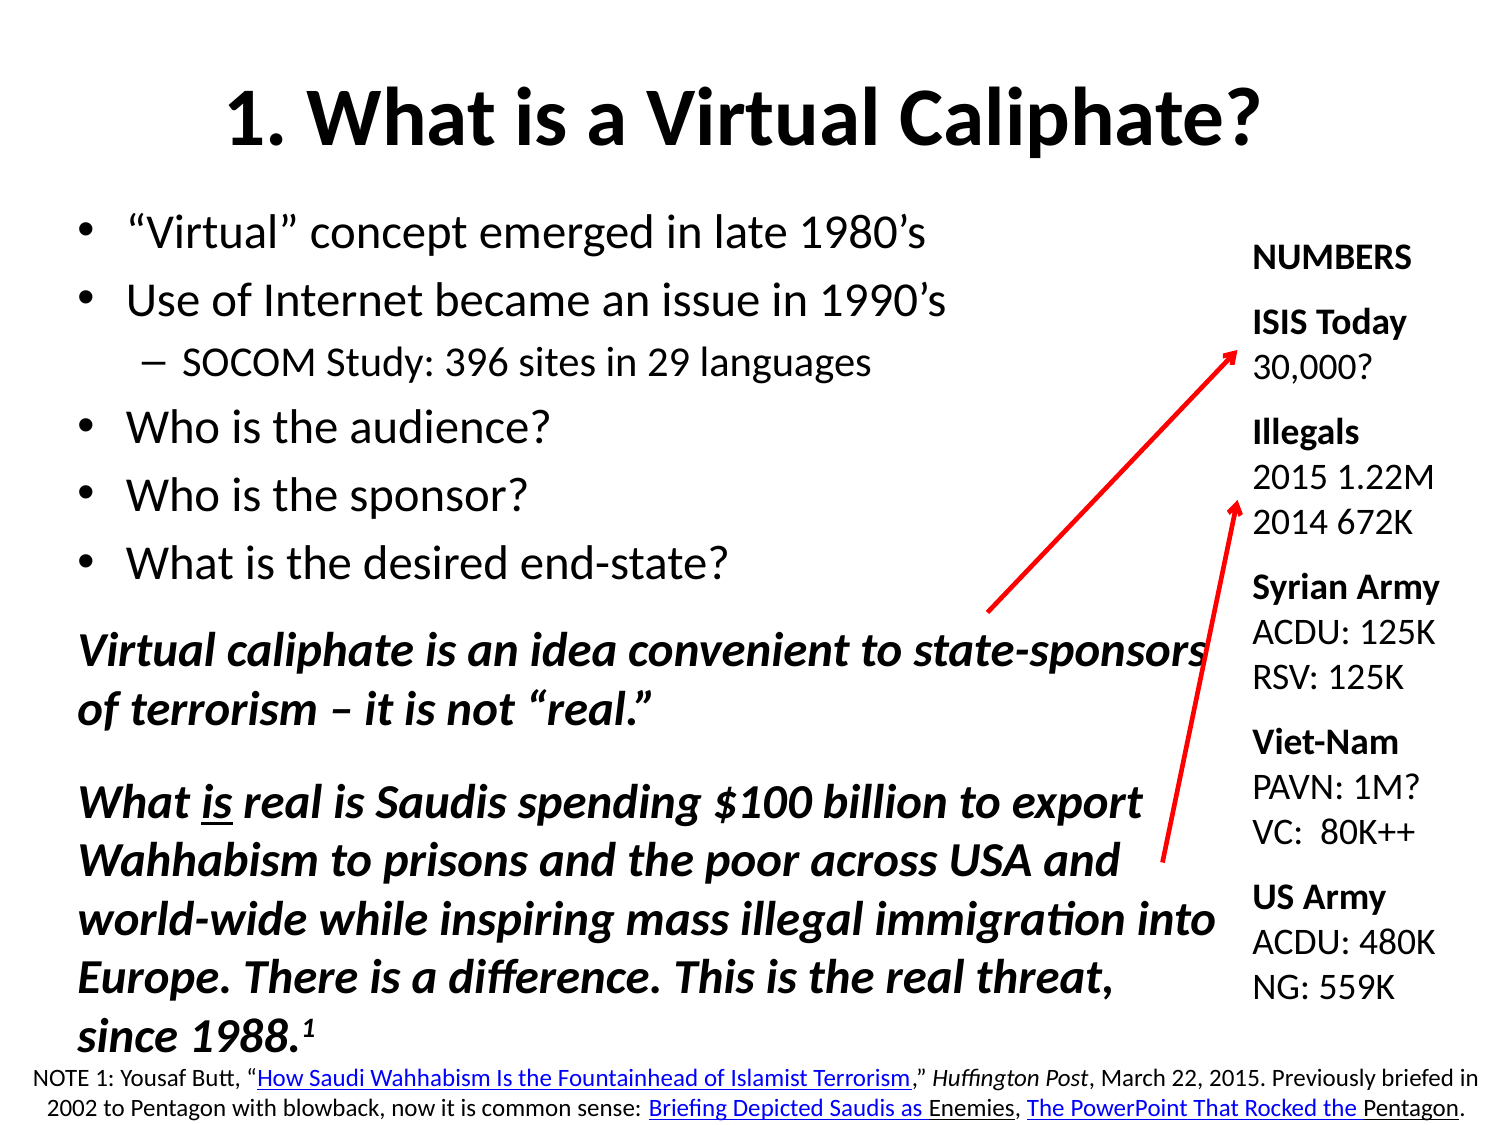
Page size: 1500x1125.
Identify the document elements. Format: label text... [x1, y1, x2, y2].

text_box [987, 349, 1238, 613]
title 1. What is a Virtual Caliphate? [0, 0, 1488, 225]
text_box NOTE 1: Yousaf Butt, “How Saudi Wahhabism Is the Fountainhead of Islamist Terrorism,” Huffington Post, March 22, 2015. Previously briefed in 2002 to Pentagon with blowback, now it is common sense: Briefing Depicted Saudis as Enemies, The PowerPoint That Rocked the Pentagon. [12, 1054, 1500, 1125]
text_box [1162, 499, 1238, 863]
text_box NUMBERS ISIS Today 30,000? Illegals 2015 1.22M 2014 672K Syrian Army ACDU: 125K RSV: 125K Viet-Nam PAVN: 1M? VC: 80K++ US Army ACDU: 480K NG: 559K [1237, 224, 1463, 1015]
list “Virtual” concept emerged in late 1980’s Use of Internet became an issue in 1990’s SOCOM Study: 396 sites in 29 languages Who is the audience? Who is the sponsor? What is the desired end-state? Virtual caliphate is an idea convenient to state-sponsors of terrorism – it is not “real.” What is real is Saudis spending $100 billion to export Wahhabism to prisons and the poor across USA and world-wide while inspiring mass illegal immigration into Europe. There is a difference. This is the real threat, since 1988.1 [62, 191, 1238, 1054]
